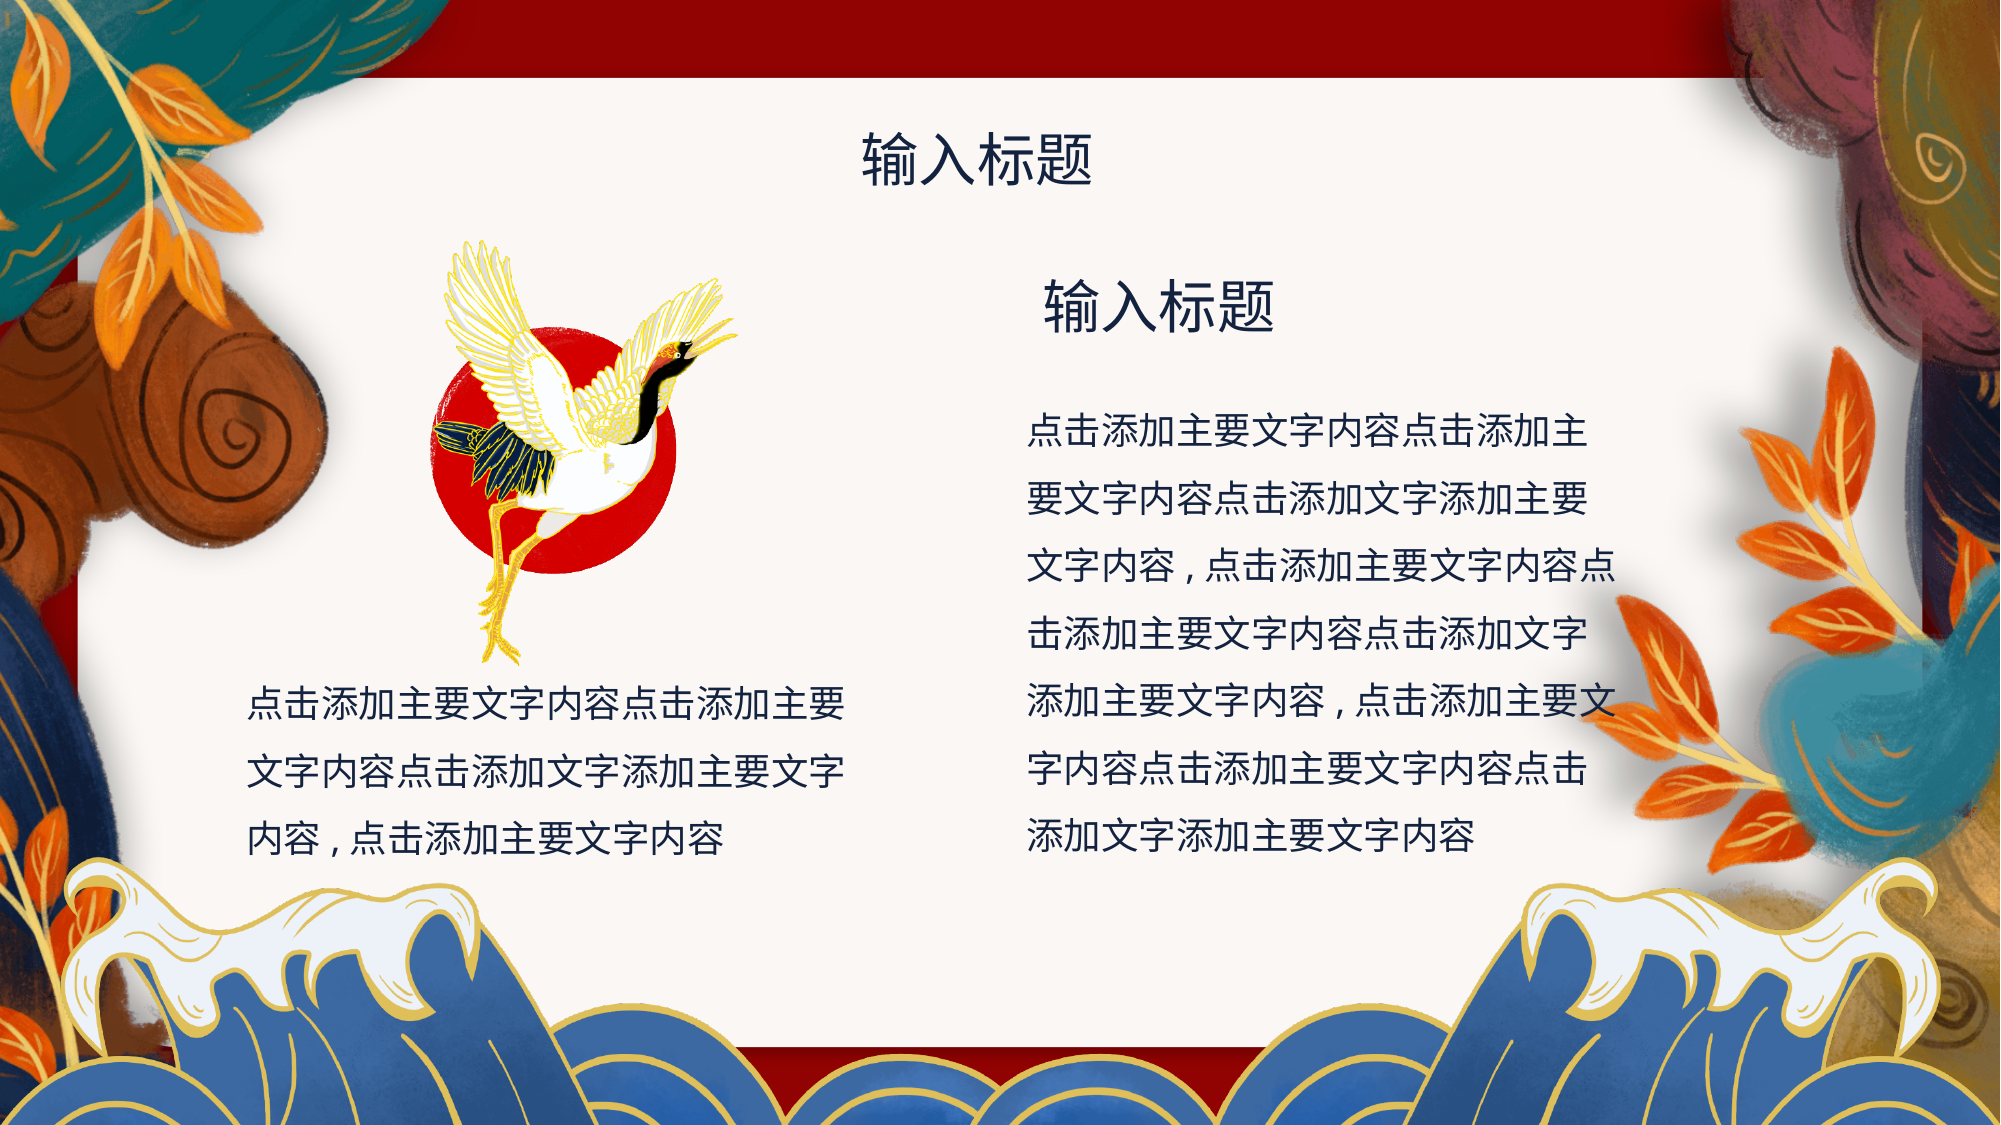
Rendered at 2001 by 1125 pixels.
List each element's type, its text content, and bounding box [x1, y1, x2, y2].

text_box 输入标题 [846, 115, 1109, 201]
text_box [1011, 263, 1641, 862]
text_box 点击添加主要文字内容点击添加主要文字内容点击添加文字添加主要文字内容,点击添加主要文字内容 [231, 650, 897, 868]
picture [0, 0, 2001, 1125]
